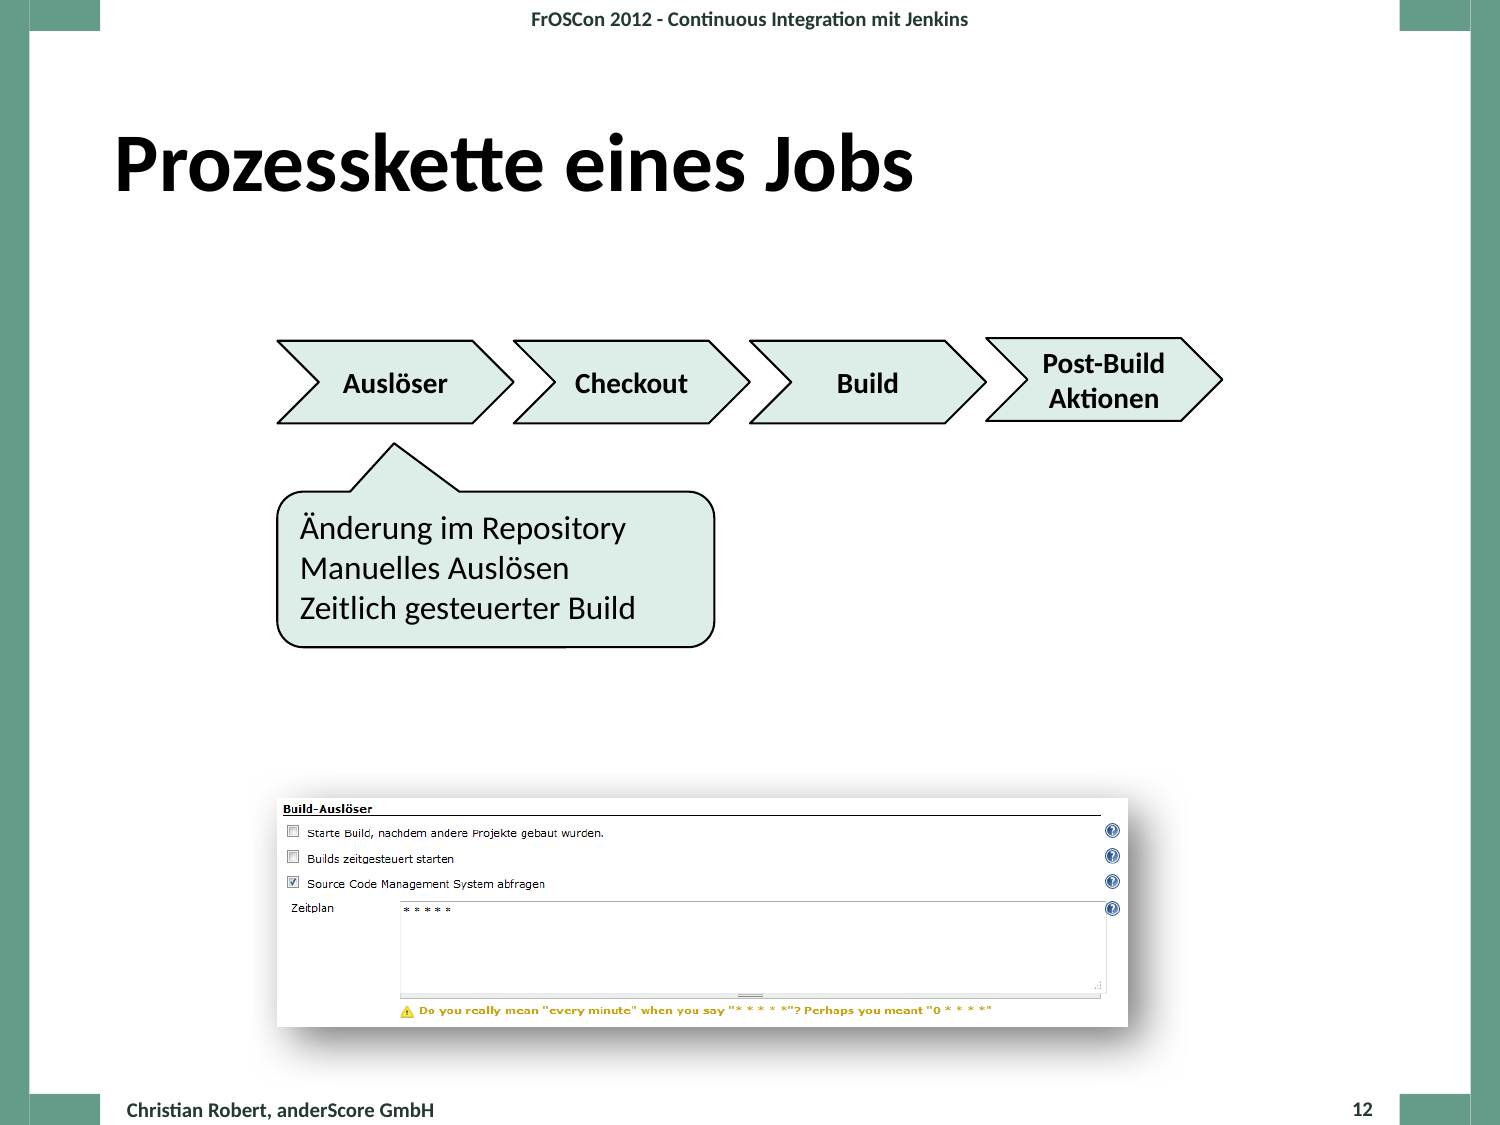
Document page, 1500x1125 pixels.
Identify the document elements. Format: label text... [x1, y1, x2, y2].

text_box Änderung im Repository Manuelles Auslösen Zeitlich gesteuerter Build [277, 443, 715, 648]
slide_number Christian Robert, anderScore GmbH [112, 1092, 1069, 1125]
text_box Checkout [513, 340, 750, 424]
text_box Post-Build Aktionen [986, 338, 1223, 421]
footer FrOSCon 2012 - Continuous Integration mit Jenkins [100, 2, 1400, 34]
picture [277, 798, 1128, 1027]
slide_number 12 [1074, 1092, 1388, 1124]
text_box Build [749, 340, 987, 424]
title Prozesskette eines Jobs [100, 101, 1400, 339]
text_box Auslöser [277, 340, 514, 424]
